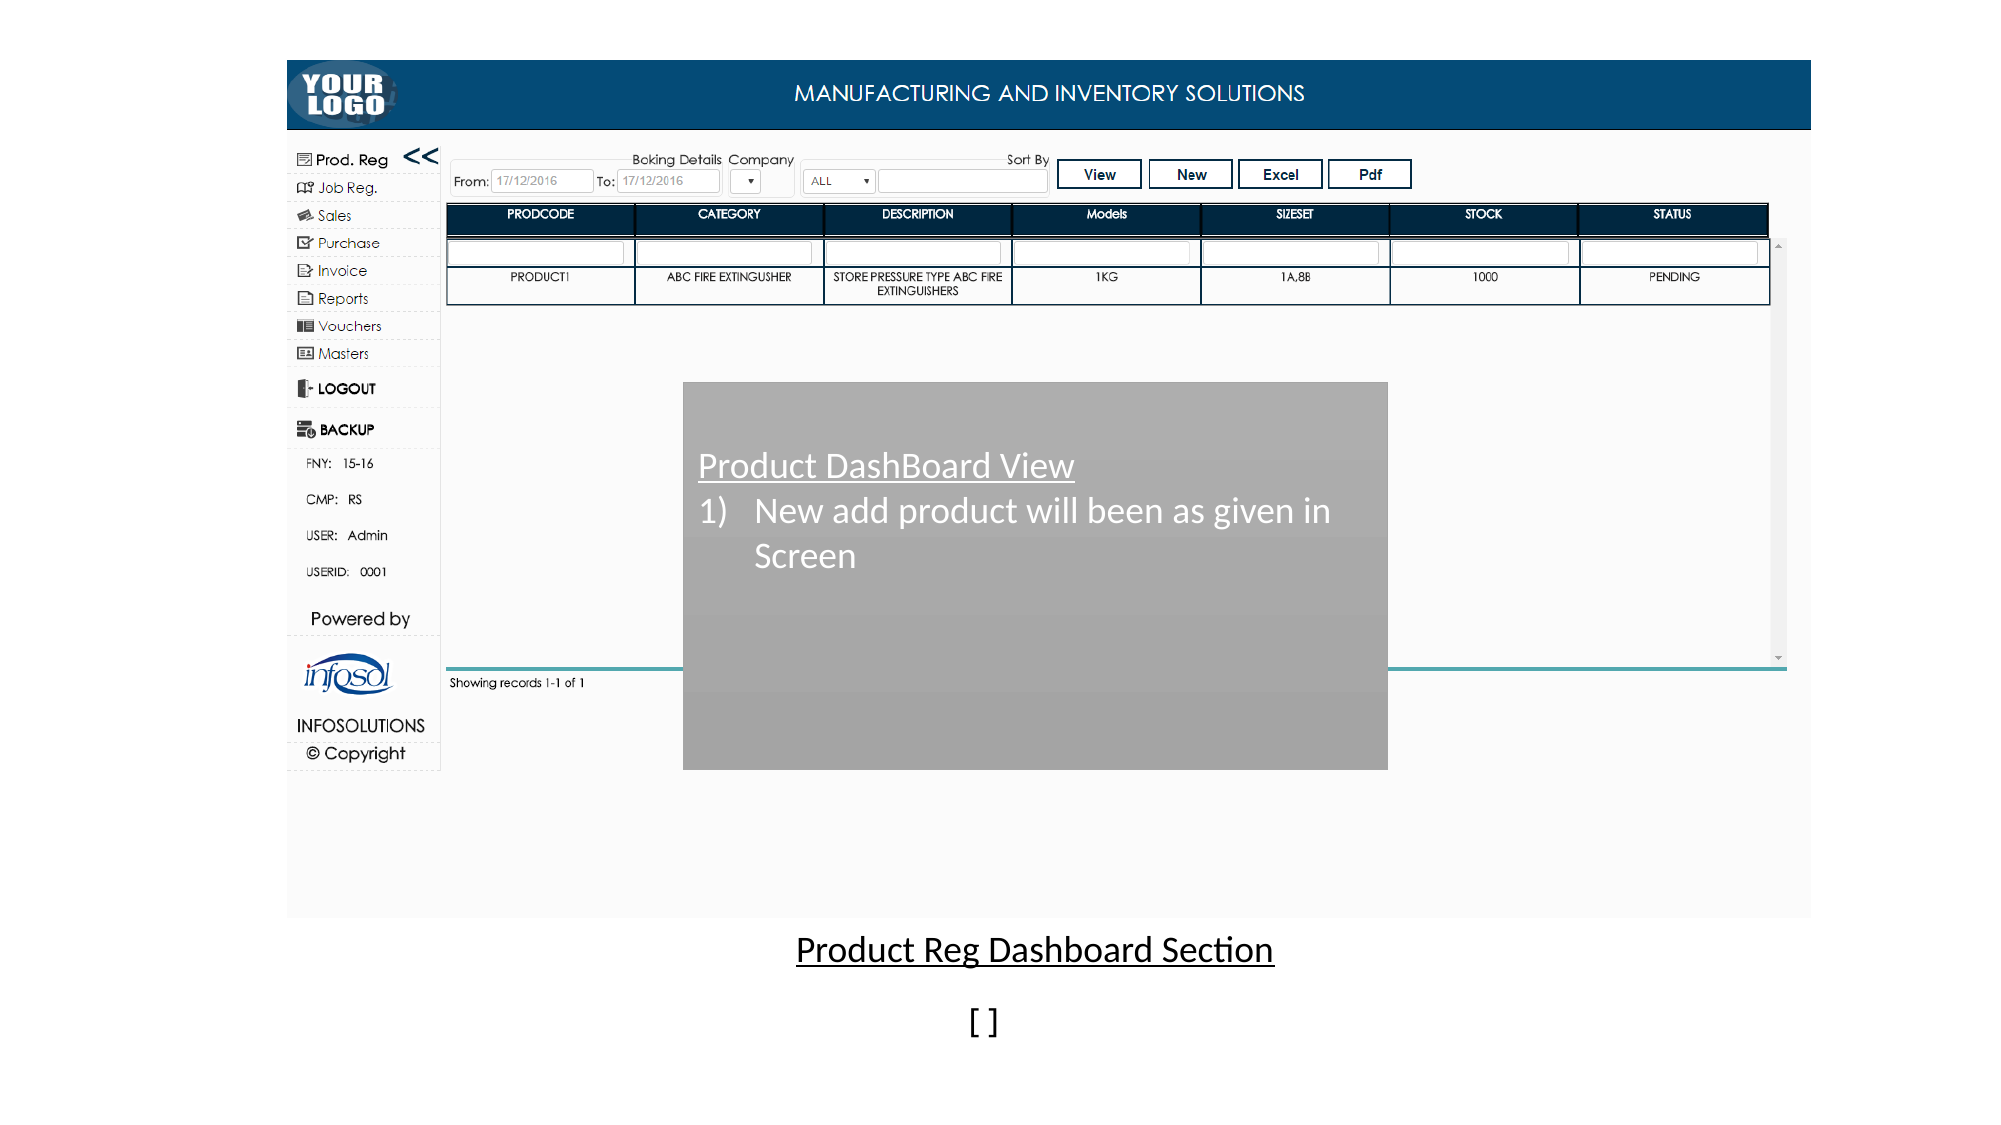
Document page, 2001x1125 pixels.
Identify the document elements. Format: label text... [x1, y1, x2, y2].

text_box Product Reg Dashboard Section [781, 918, 1290, 968]
text_box [ ] [346, 968, 1622, 1069]
picture [287, 60, 1811, 918]
